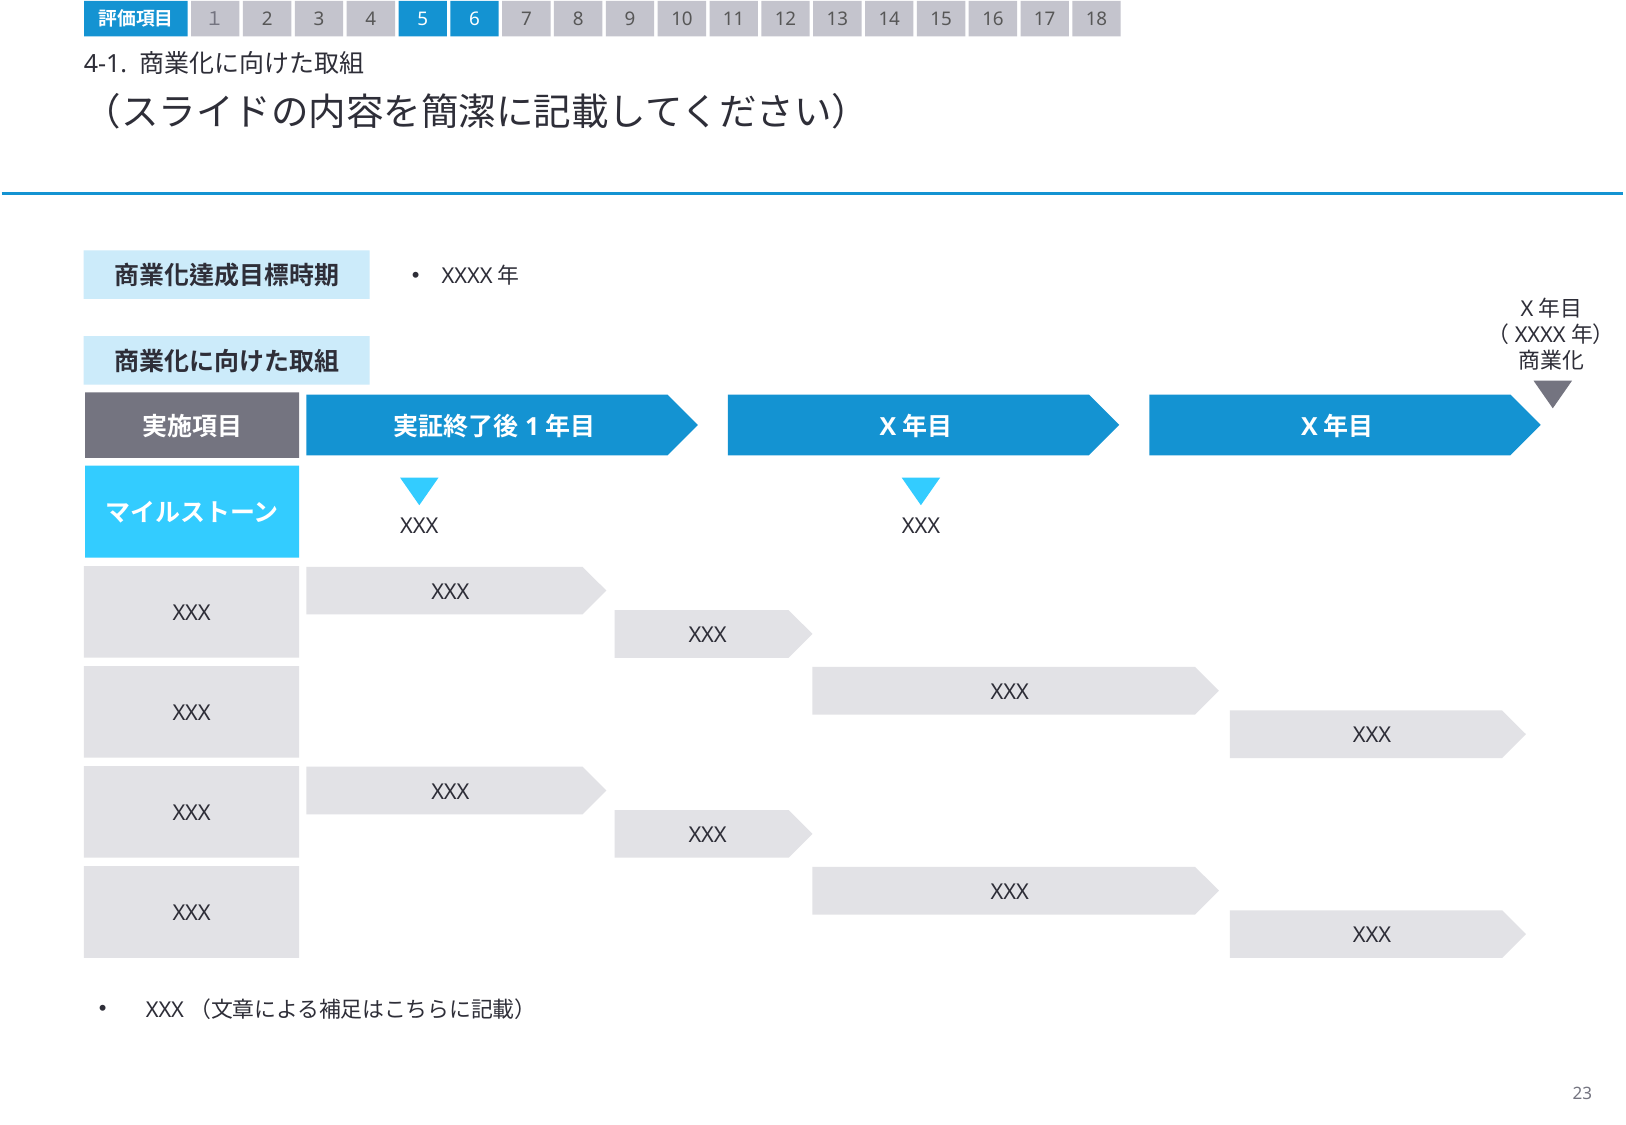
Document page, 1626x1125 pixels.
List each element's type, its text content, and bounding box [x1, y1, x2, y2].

text_box X年目 （XXXX年） 商業化 [1439, 309, 1625, 359]
text_box XXX [811, 865, 1220, 916]
text_box XXX [83, 565, 300, 659]
list （スライドの内容を簡潔に記載してください） [84, 83, 1543, 183]
text_box XXXX年 [399, 250, 1542, 300]
text_box XXX [305, 765, 607, 816]
text_box XXX [305, 565, 607, 616]
list 4-1. 商業化に向けた取組 [84, 40, 1543, 82]
text_box XXX [1228, 909, 1527, 959]
text_box 実施項目 [84, 392, 300, 459]
text_box X年目 [1148, 393, 1542, 457]
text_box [83, 0, 1122, 37]
text_box XXX [613, 809, 814, 859]
text_box 商業化達成目標時期 [83, 250, 370, 300]
text_box XXX [83, 865, 300, 959]
text_box [1532, 379, 1573, 410]
text_box XXX [83, 765, 300, 859]
text_box XXX [811, 666, 1220, 716]
text_box XXX [83, 665, 300, 759]
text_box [858, 477, 984, 540]
text_box 商業化に向けた取組 [83, 335, 370, 385]
text_box XXX [1228, 709, 1527, 759]
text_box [357, 477, 482, 540]
text_box XXX [613, 609, 814, 659]
text_box X年目 [726, 393, 1120, 457]
text_box マイルストーン [84, 465, 300, 559]
text_box 実証終了後1年目 [305, 393, 699, 457]
text_box XXX（文章による補足はこちらに記載） [83, 987, 1543, 1050]
